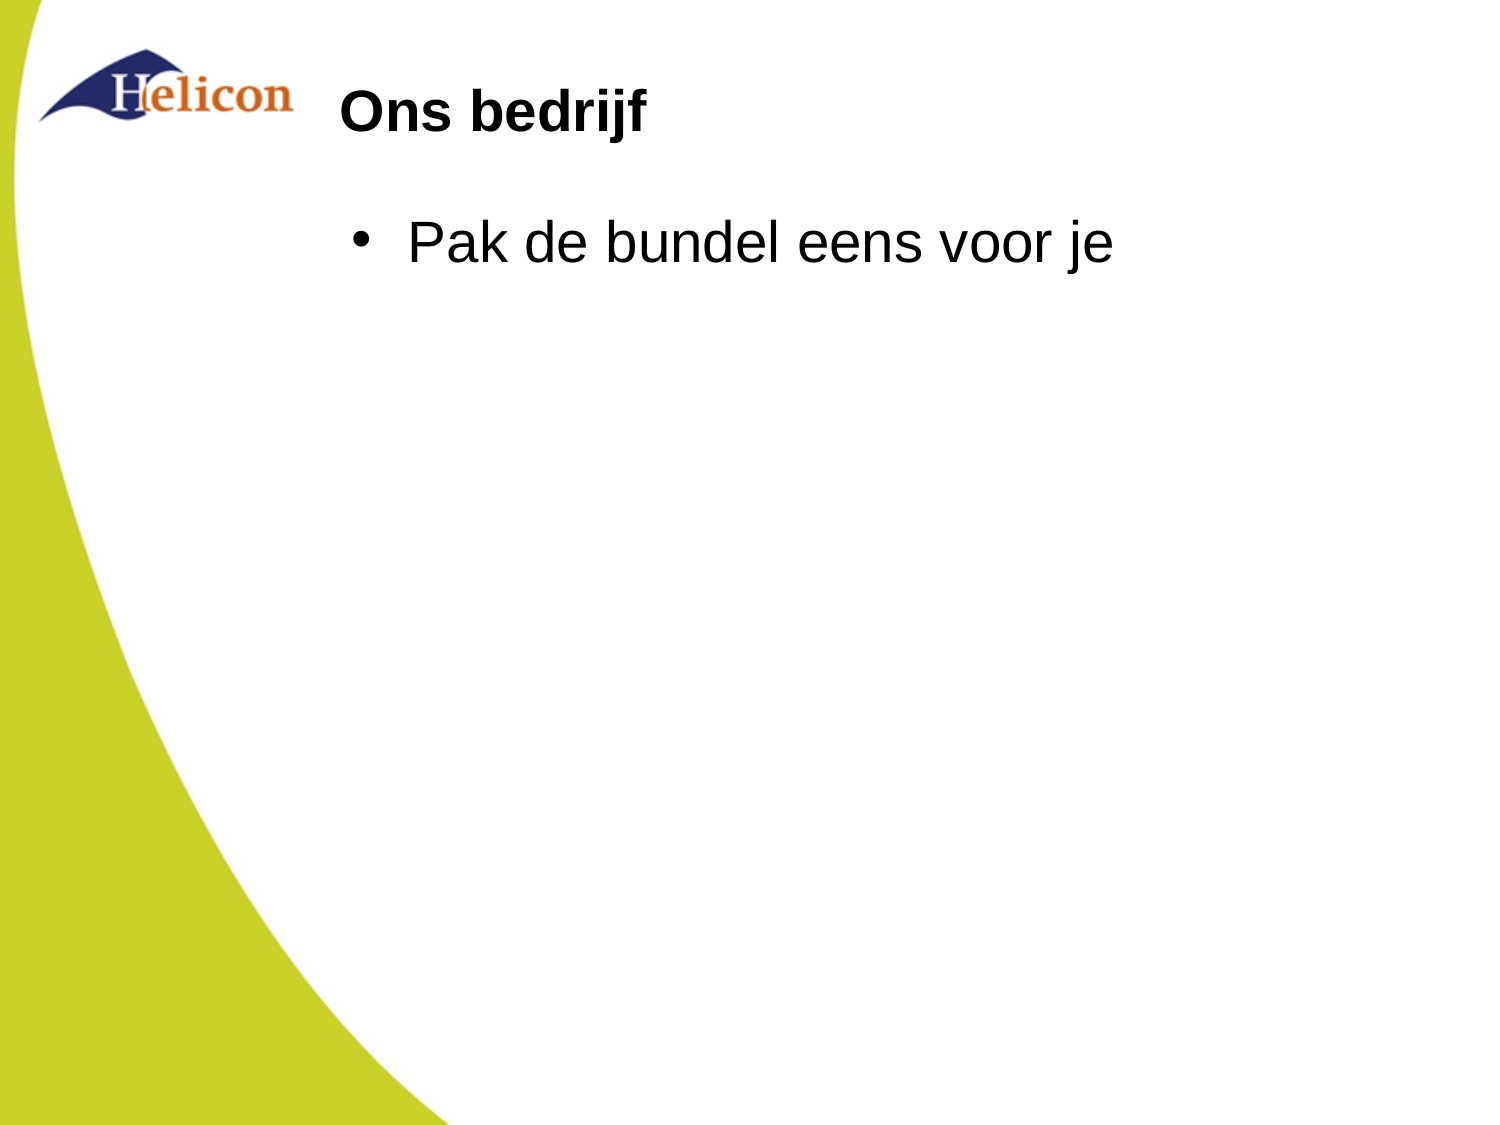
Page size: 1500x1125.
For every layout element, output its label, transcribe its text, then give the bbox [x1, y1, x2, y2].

list Pak de bundel eens voor je [336, 196, 1425, 1005]
title Ons bedrijf [324, 54, 1415, 161]
picture [0, 0, 1500, 1125]
